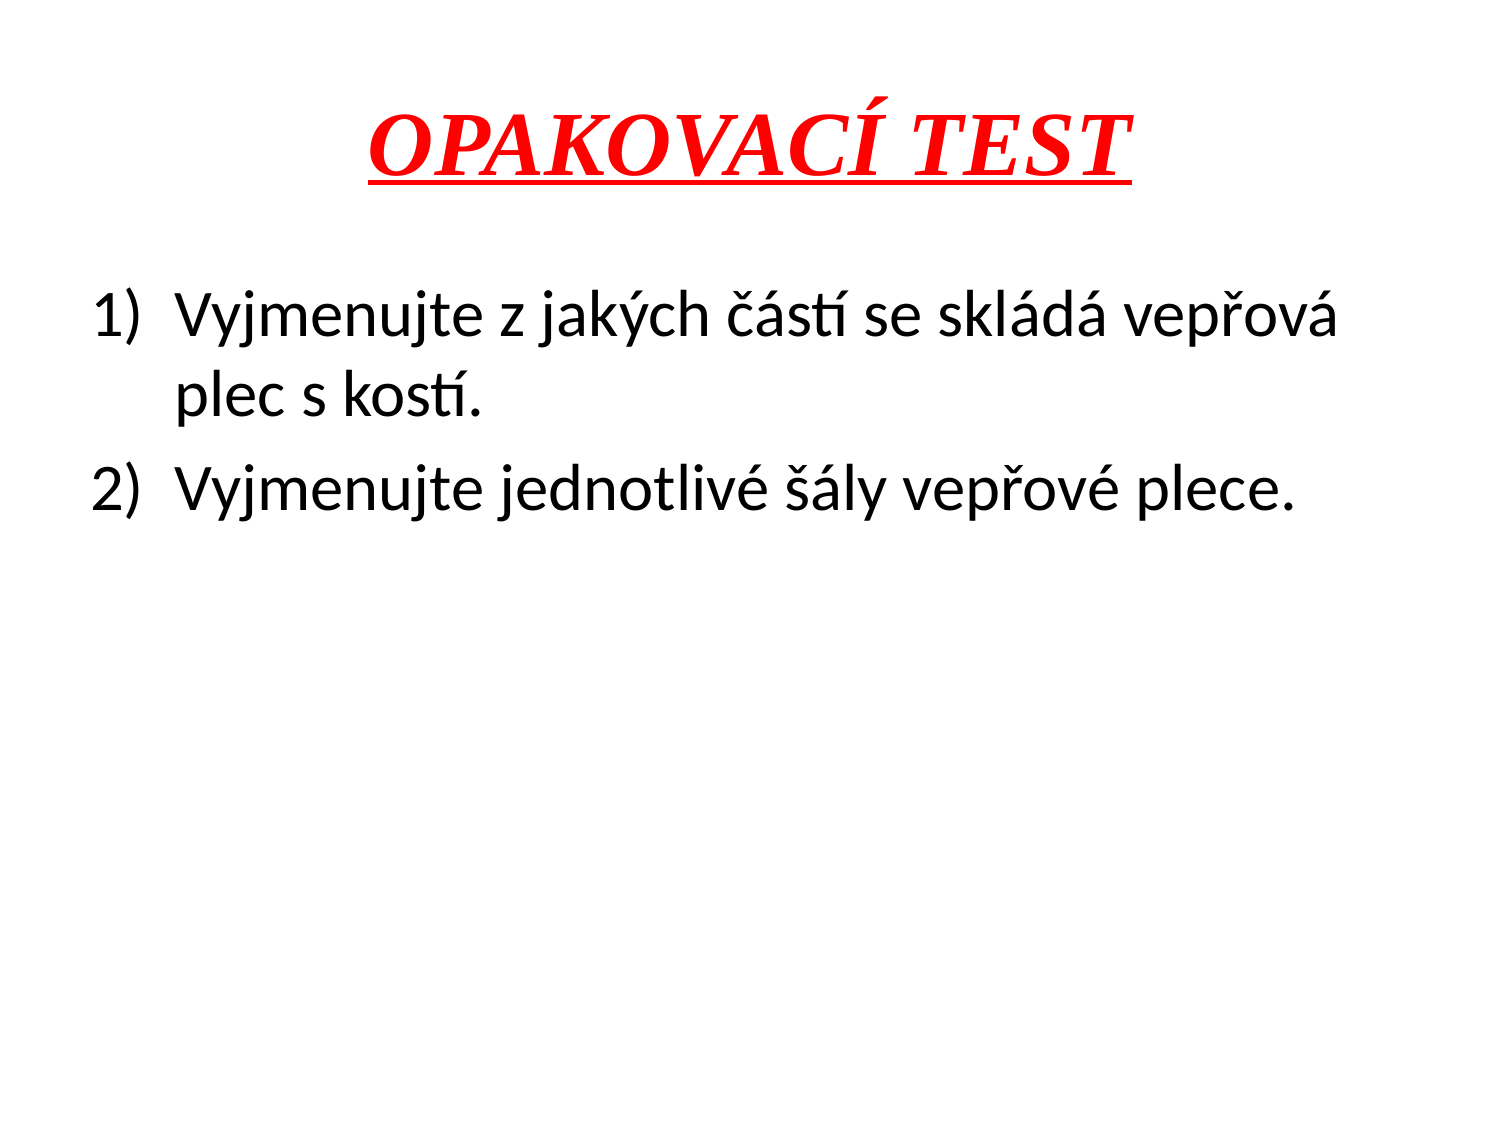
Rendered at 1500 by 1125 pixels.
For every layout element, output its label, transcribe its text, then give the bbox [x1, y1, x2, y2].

title OPAKOVACÍ TEST [75, 45, 1425, 233]
list Vyjmenujte z jakých částí se skládá vepřová plec s kostí. Vyjmenujte jednotlivé šály vepřové plece. [75, 262, 1425, 1005]
